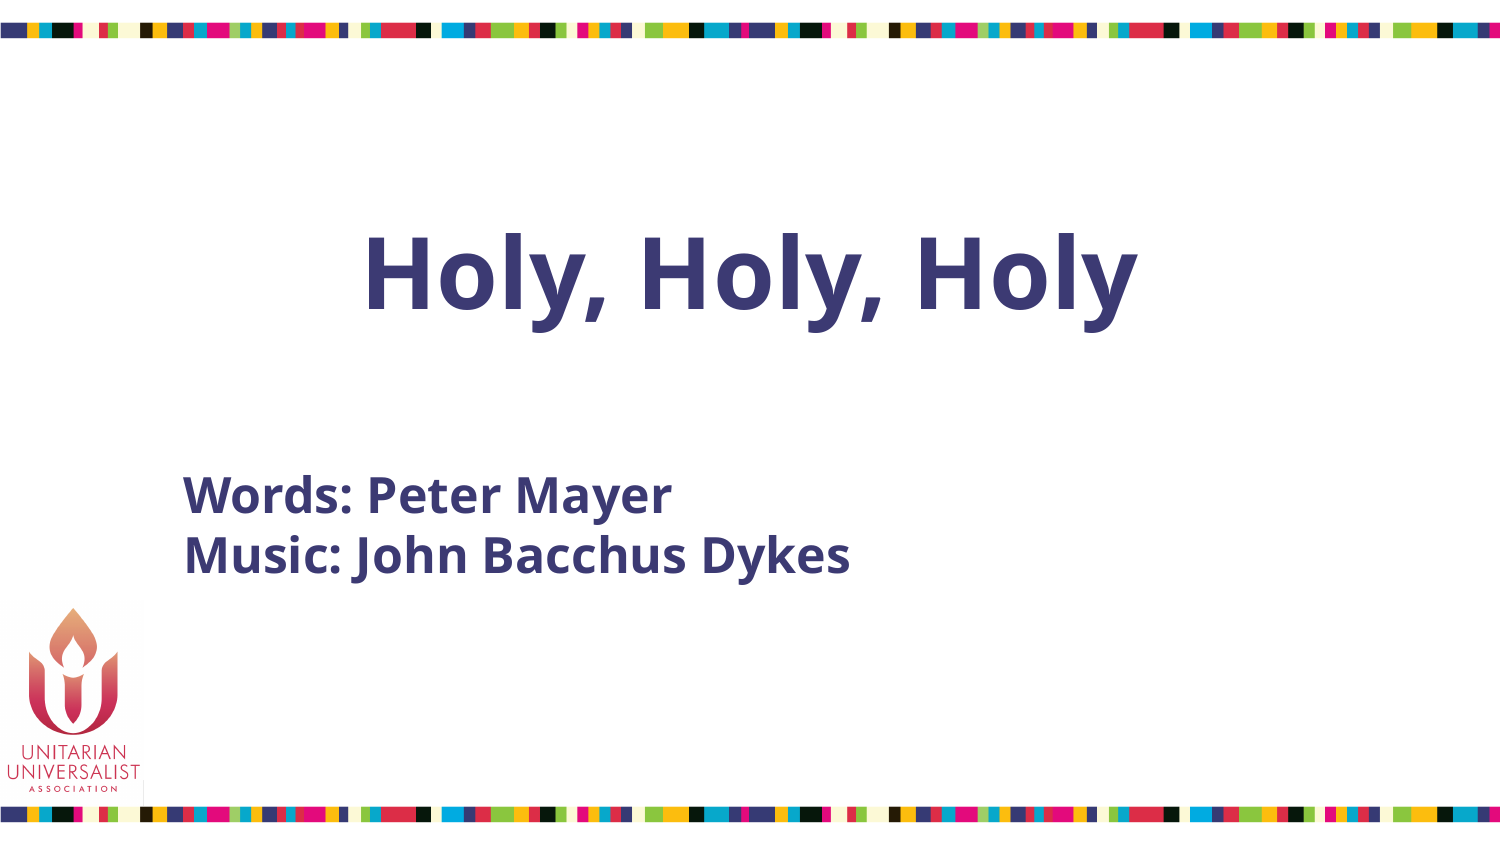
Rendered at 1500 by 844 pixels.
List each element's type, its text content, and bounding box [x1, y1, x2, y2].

text_box Holy, Holy, Holy [74, 75, 1425, 345]
text_box Words: Peter Mayer Music: John Bacchus Dykes [168, 448, 1495, 659]
picture [0, 600, 1500, 824]
picture [0, 22, 1500, 40]
